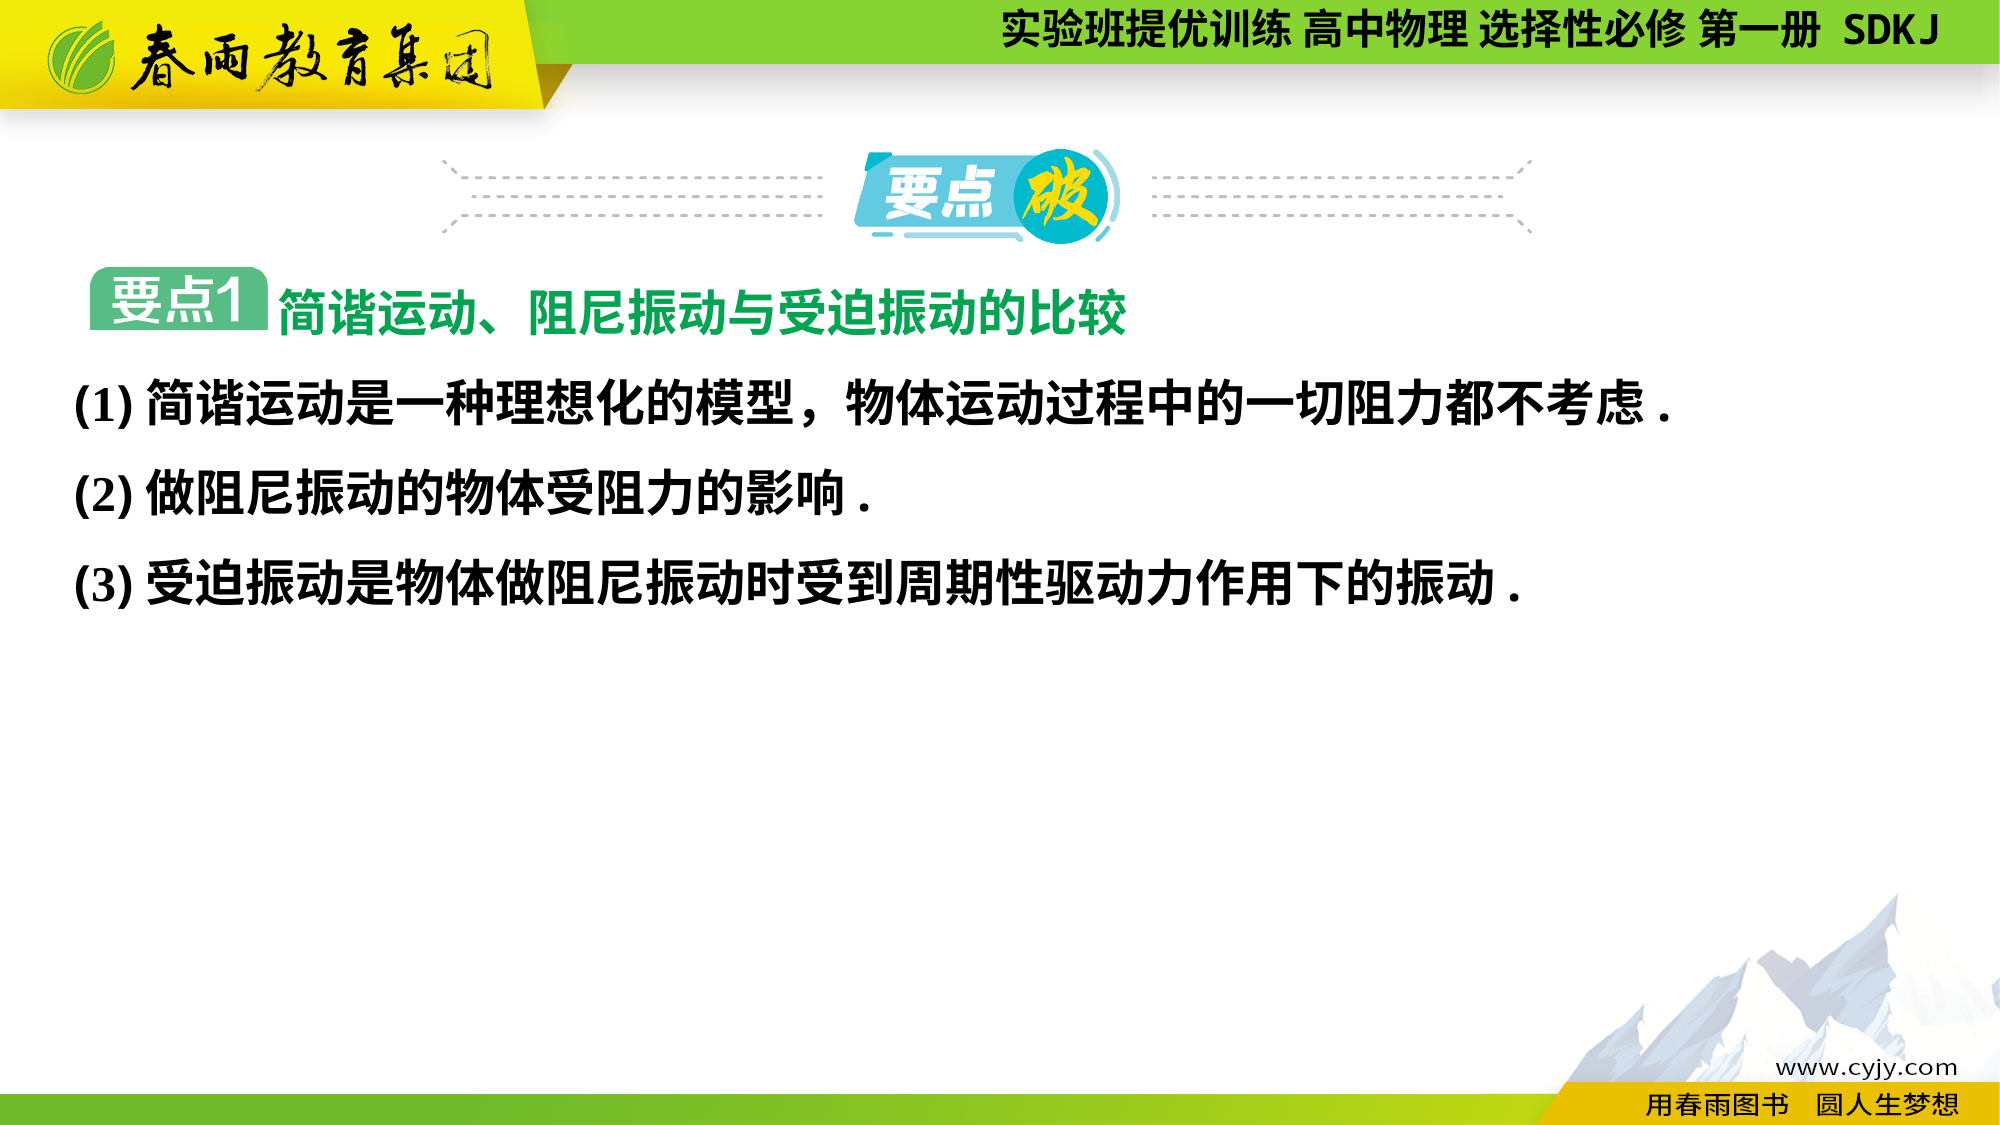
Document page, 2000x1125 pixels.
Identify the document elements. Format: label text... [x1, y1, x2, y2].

list 简谐运动、阻尼振动与受迫振动的比较 (1)简谐运动是一种理想化的模型，物体运动过程中的一切阻力都不考虑. (2)做阻尼振动的物体受阻力的影响. (3)受迫振动是物体做阻尼振动时受到周期性驱动力作用下的振动. [59, 243, 1944, 611]
picture [0, 0, 2000, 1125]
